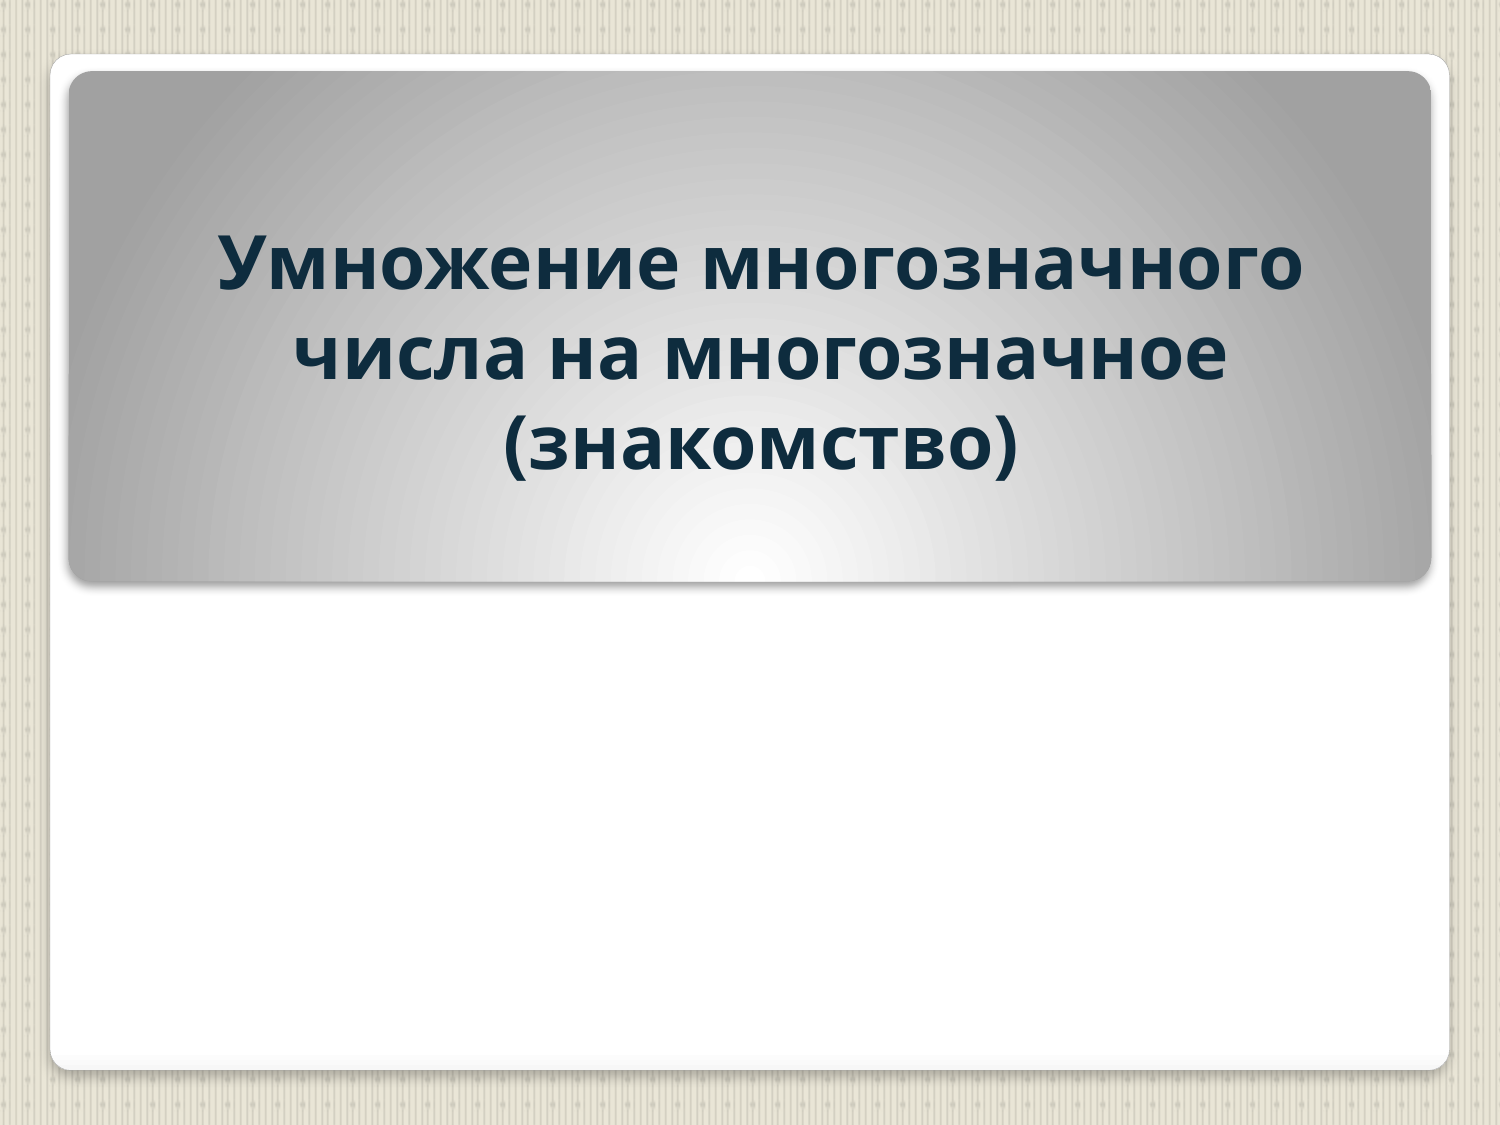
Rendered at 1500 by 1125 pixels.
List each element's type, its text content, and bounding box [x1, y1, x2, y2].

title Умножение многозначного числа на многозначное (знакомство) [123, 137, 1399, 492]
